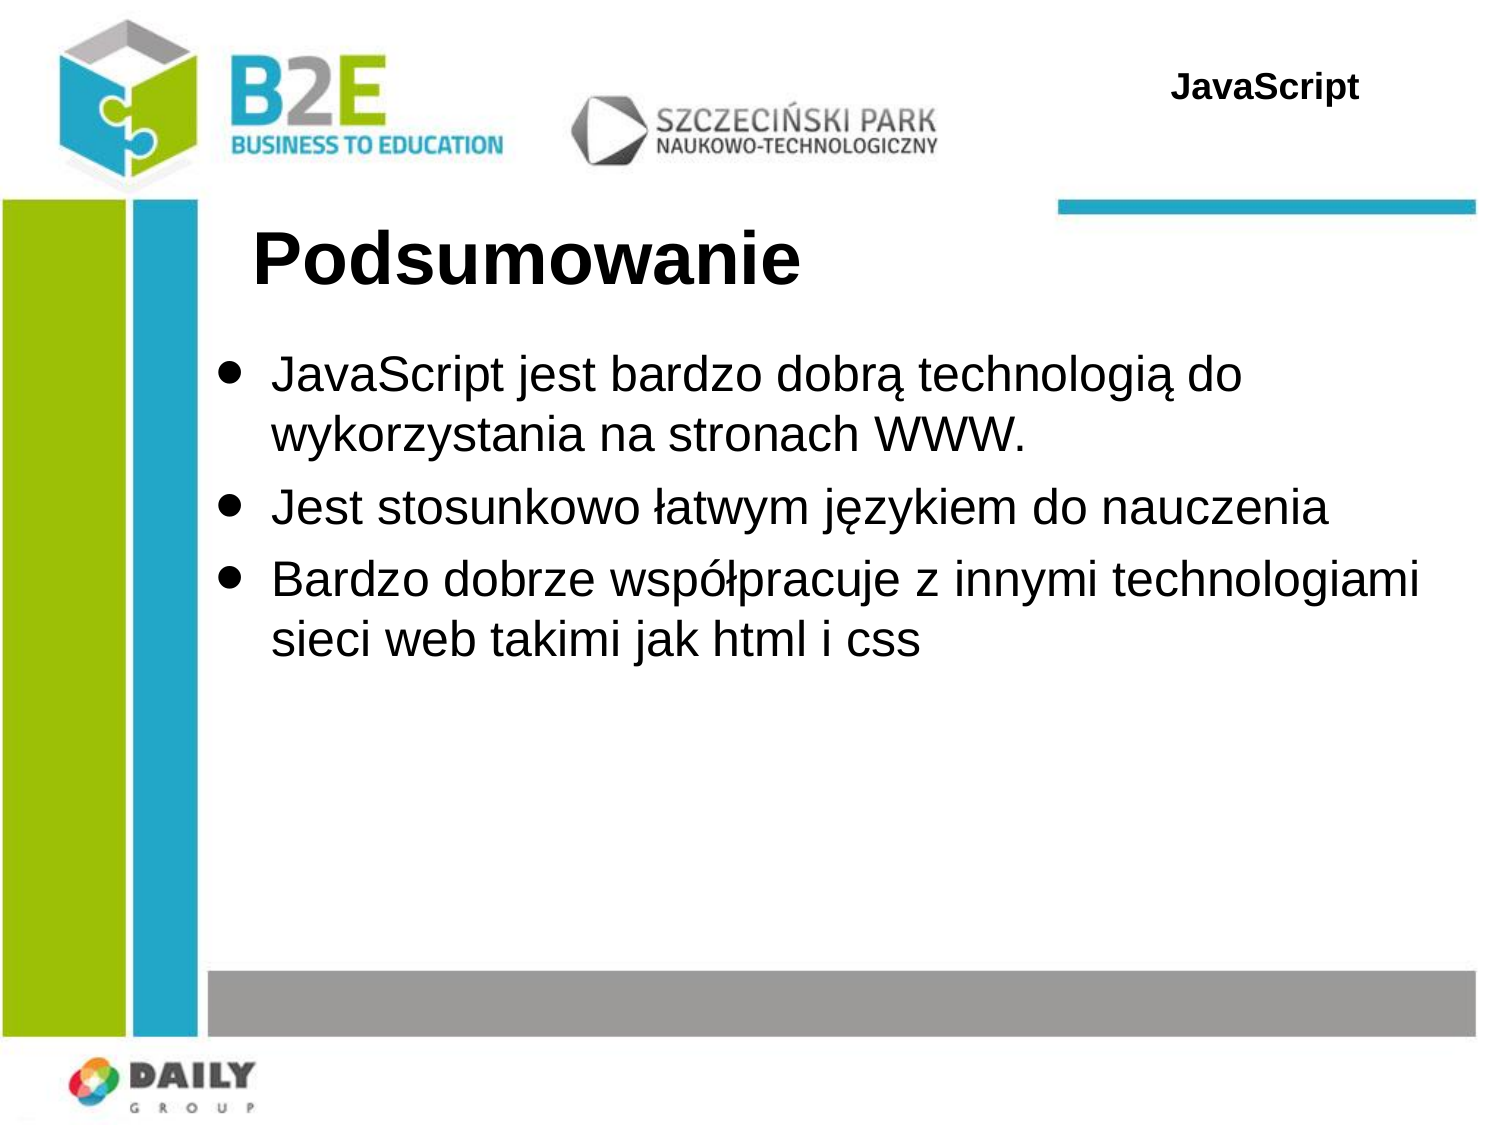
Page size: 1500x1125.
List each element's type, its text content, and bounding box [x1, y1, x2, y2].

picture [0, 0, 1500, 1125]
list JavaScript jest bardzo dobrą technologią do wykorzystania na stronach WWW. Jest stosunkowo łatwym językiem do nauczenia Bardzo dobrze współpracuje z innymi technologiami sieci web takimi jak html i css [200, 326, 1473, 966]
title Podsumowanie [200, 218, 1473, 315]
text_box JavaScript [1155, 54, 1375, 115]
